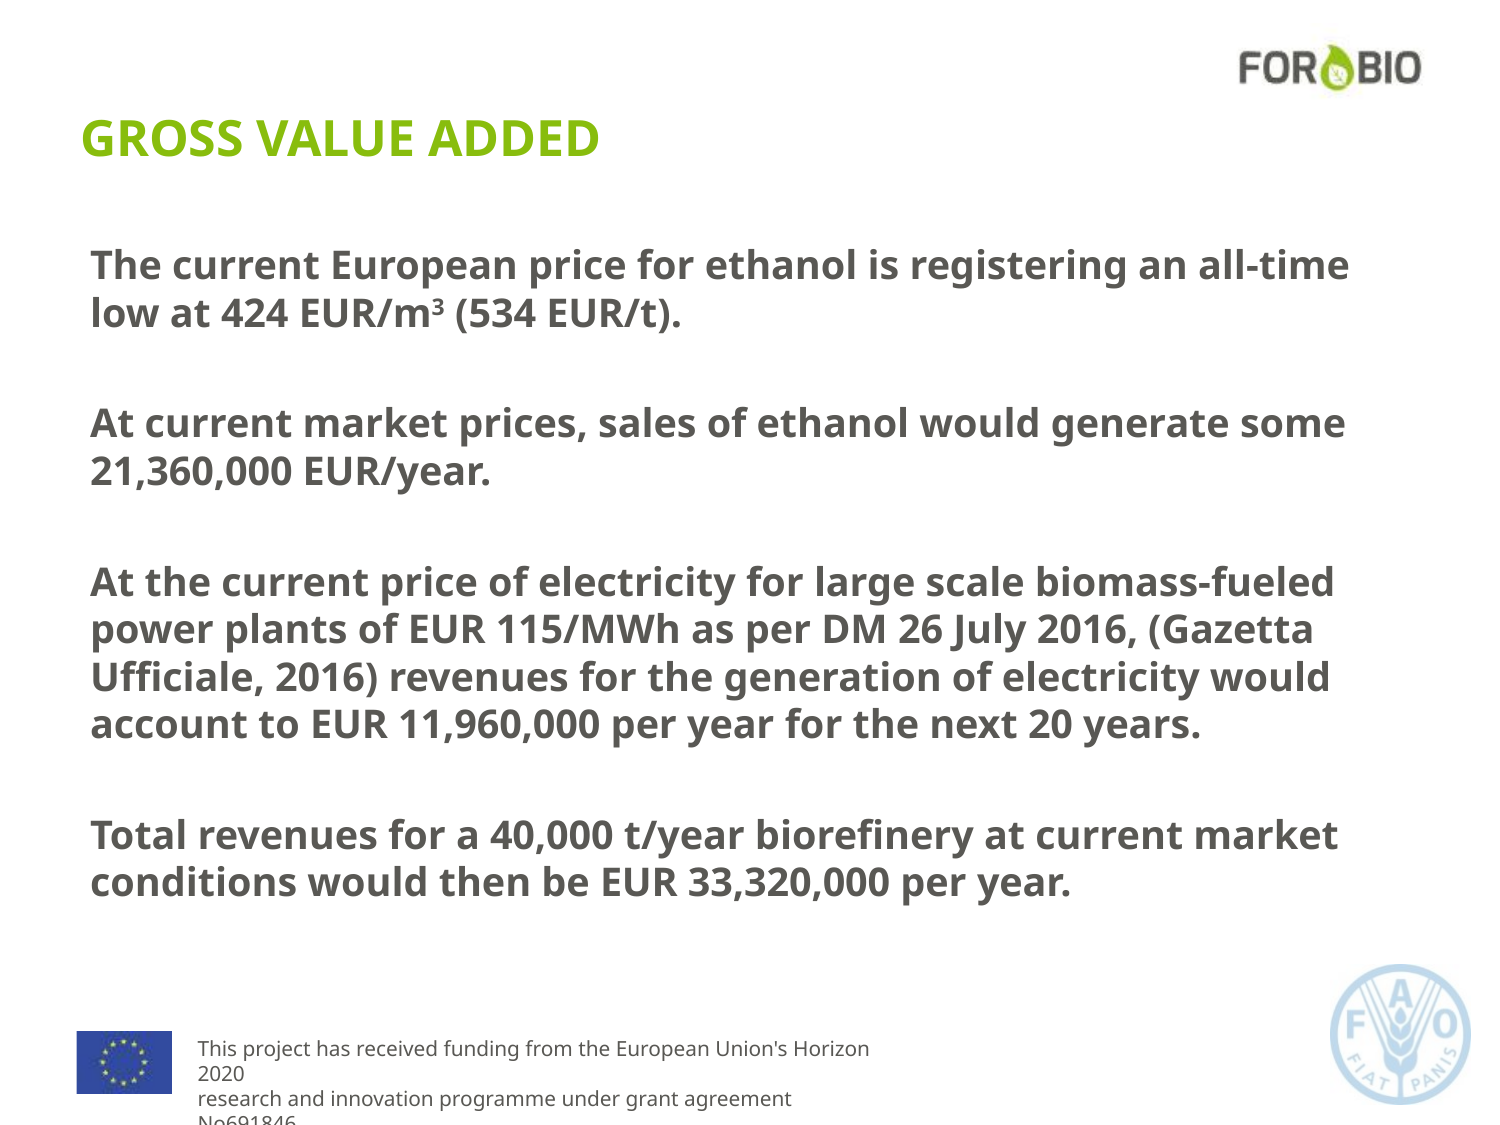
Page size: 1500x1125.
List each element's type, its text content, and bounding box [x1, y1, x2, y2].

picture [1330, 963, 1471, 1105]
text_box The current European price for ethanol is registering an all-time low at 424 EUR/m3 (534 EUR/t). At current market prices, sales of ethanol would generate some 21,360,000 EUR/year. At the current price of electricity for large scale biomass-fueled power plants of EUR 115/MWh as per DM 26 July 2016, (Gazetta Ufficiale, 2016) revenues for the generation of electricity would account to EUR 11,960,000 per year for the next 20 years. Total revenues for a 40,000 t/year biorefinery at current market conditions would then be EUR 33,320,000 per year. [74, 232, 1425, 870]
title GROSS VALUE ADDED [64, 42, 1235, 231]
picture [76, 1031, 172, 1094]
picture [1187, 23, 1473, 114]
